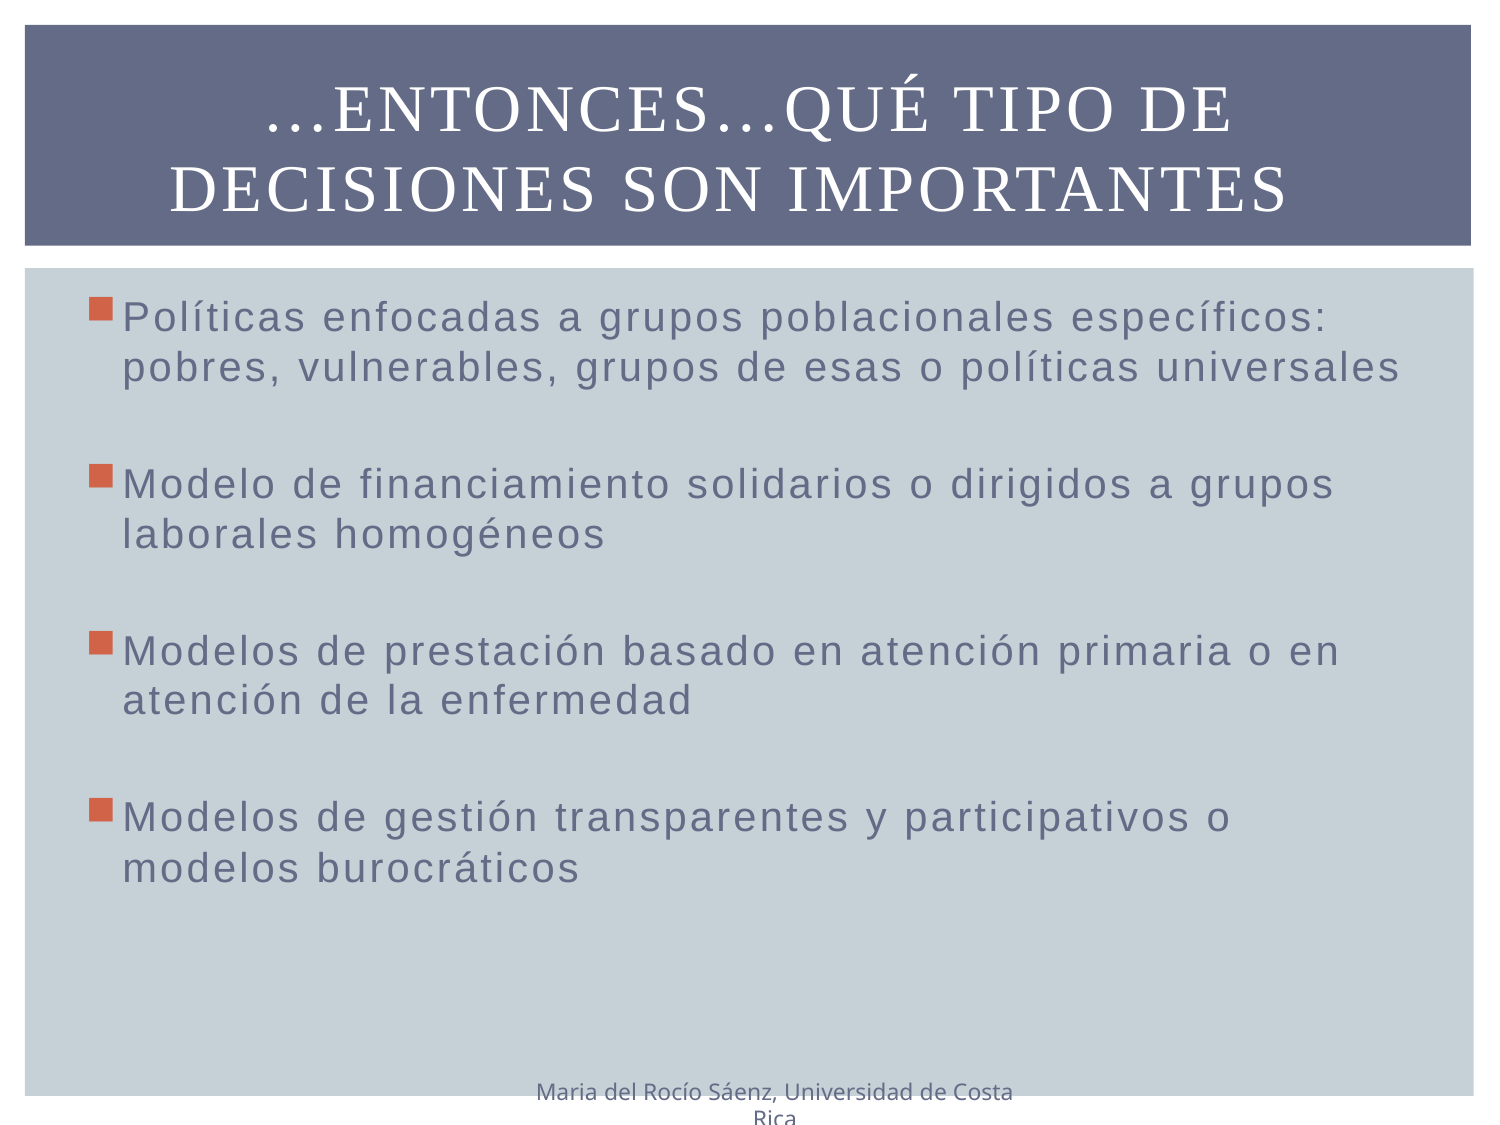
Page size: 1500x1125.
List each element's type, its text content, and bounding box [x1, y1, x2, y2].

list Políticas enfocadas a grupos poblacionales específicos: pobres, vulnerables, grupos de esas o políticas universales Modelo de financiamiento solidarios o dirigidos a grupos laborales homogéneos Modelos de prestación basado en atención primaria o en atención de la enfermedad Modelos de gestión transparentes y participativos o modelos burocráticos [62, 281, 1442, 1005]
footer Maria del Rocío Sáenz, Universidad de Costa Rica [500, 1081, 1050, 1125]
title …entonces…qué tipo de decisiones son importantes [62, 58, 1438, 232]
